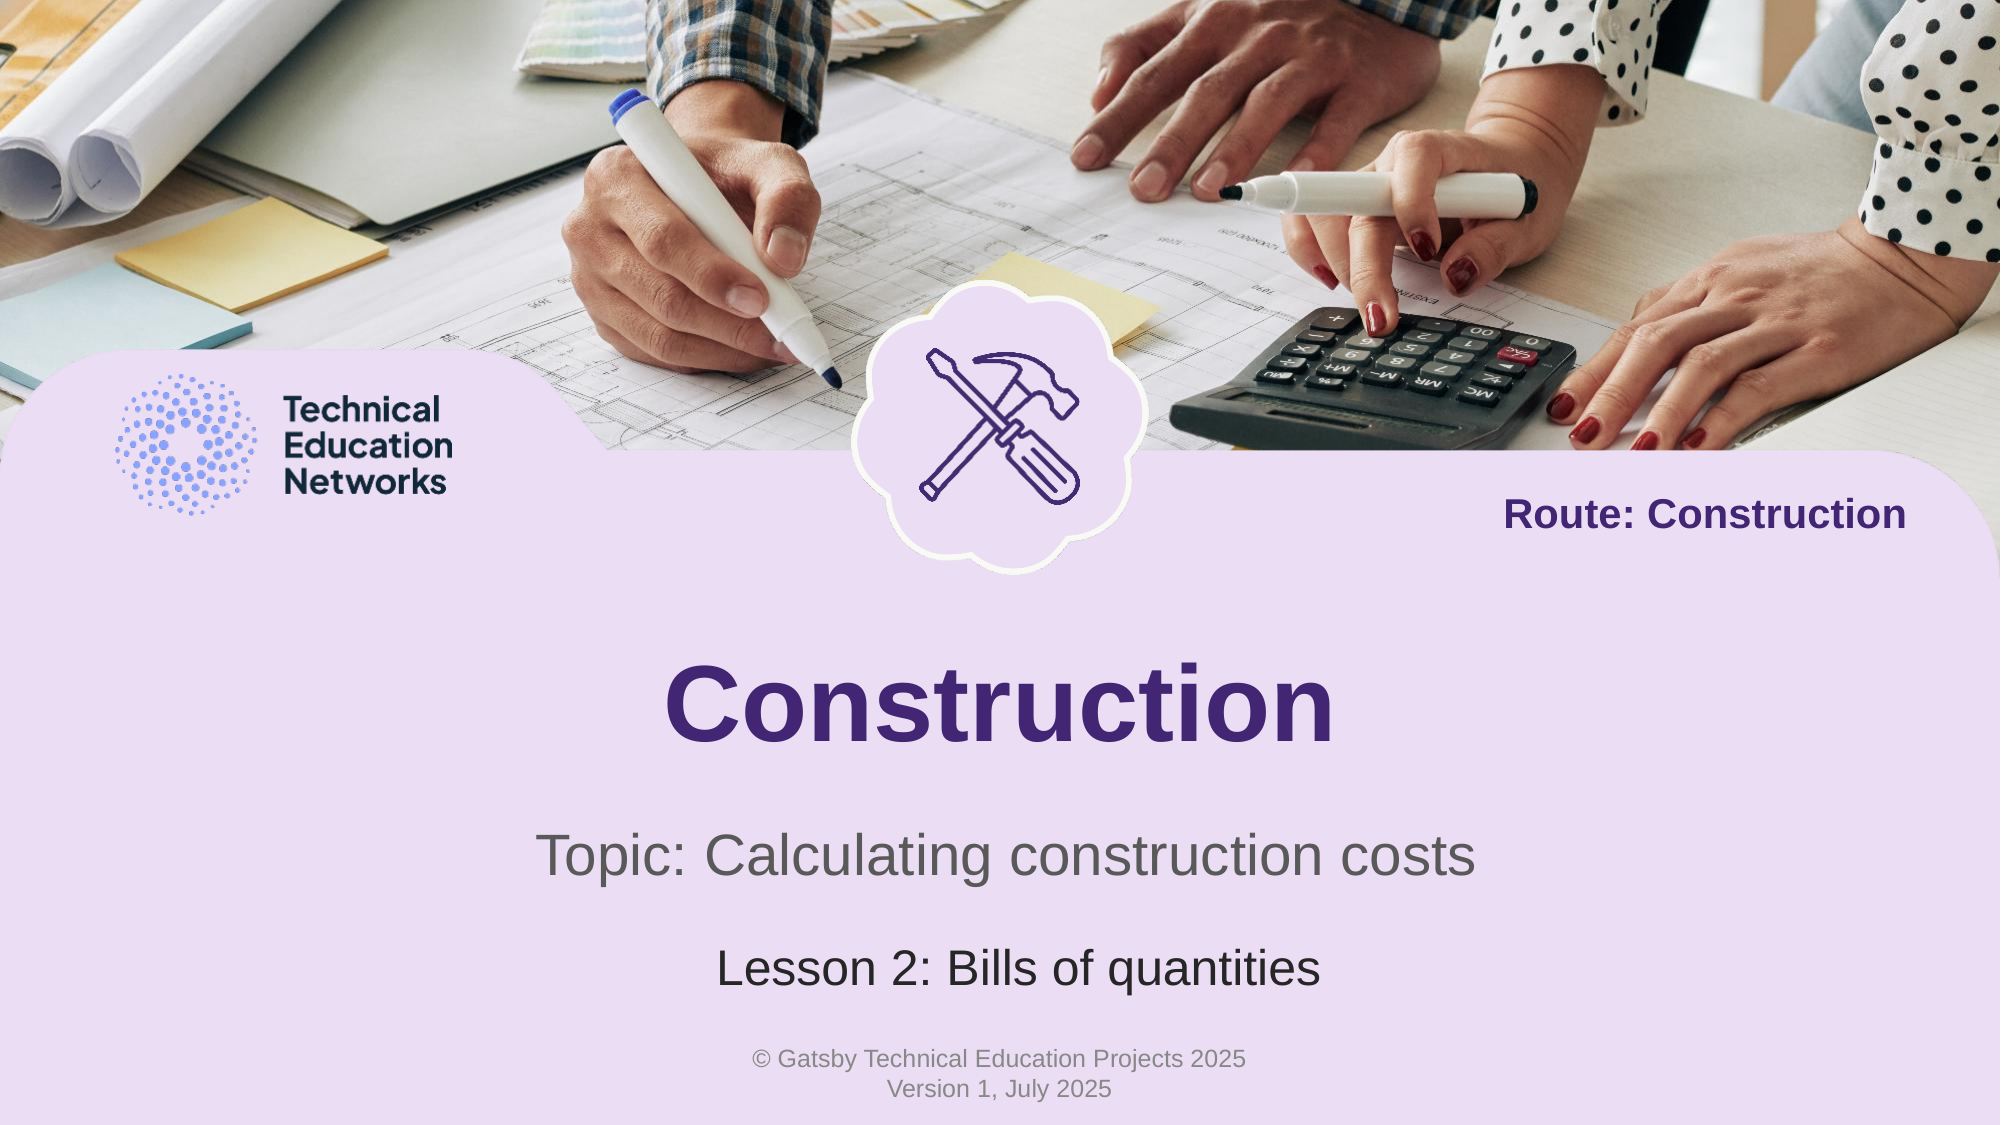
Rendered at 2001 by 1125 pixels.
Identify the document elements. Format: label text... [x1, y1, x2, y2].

picture [0, 0, 2000, 1125]
list Lesson 2: Bills of quantities [249, 922, 1750, 998]
title Construction [249, 629, 1750, 773]
list Route: Construction [999, 474, 1923, 563]
subtitle Topic: Calculating construction costs [249, 804, 1750, 900]
